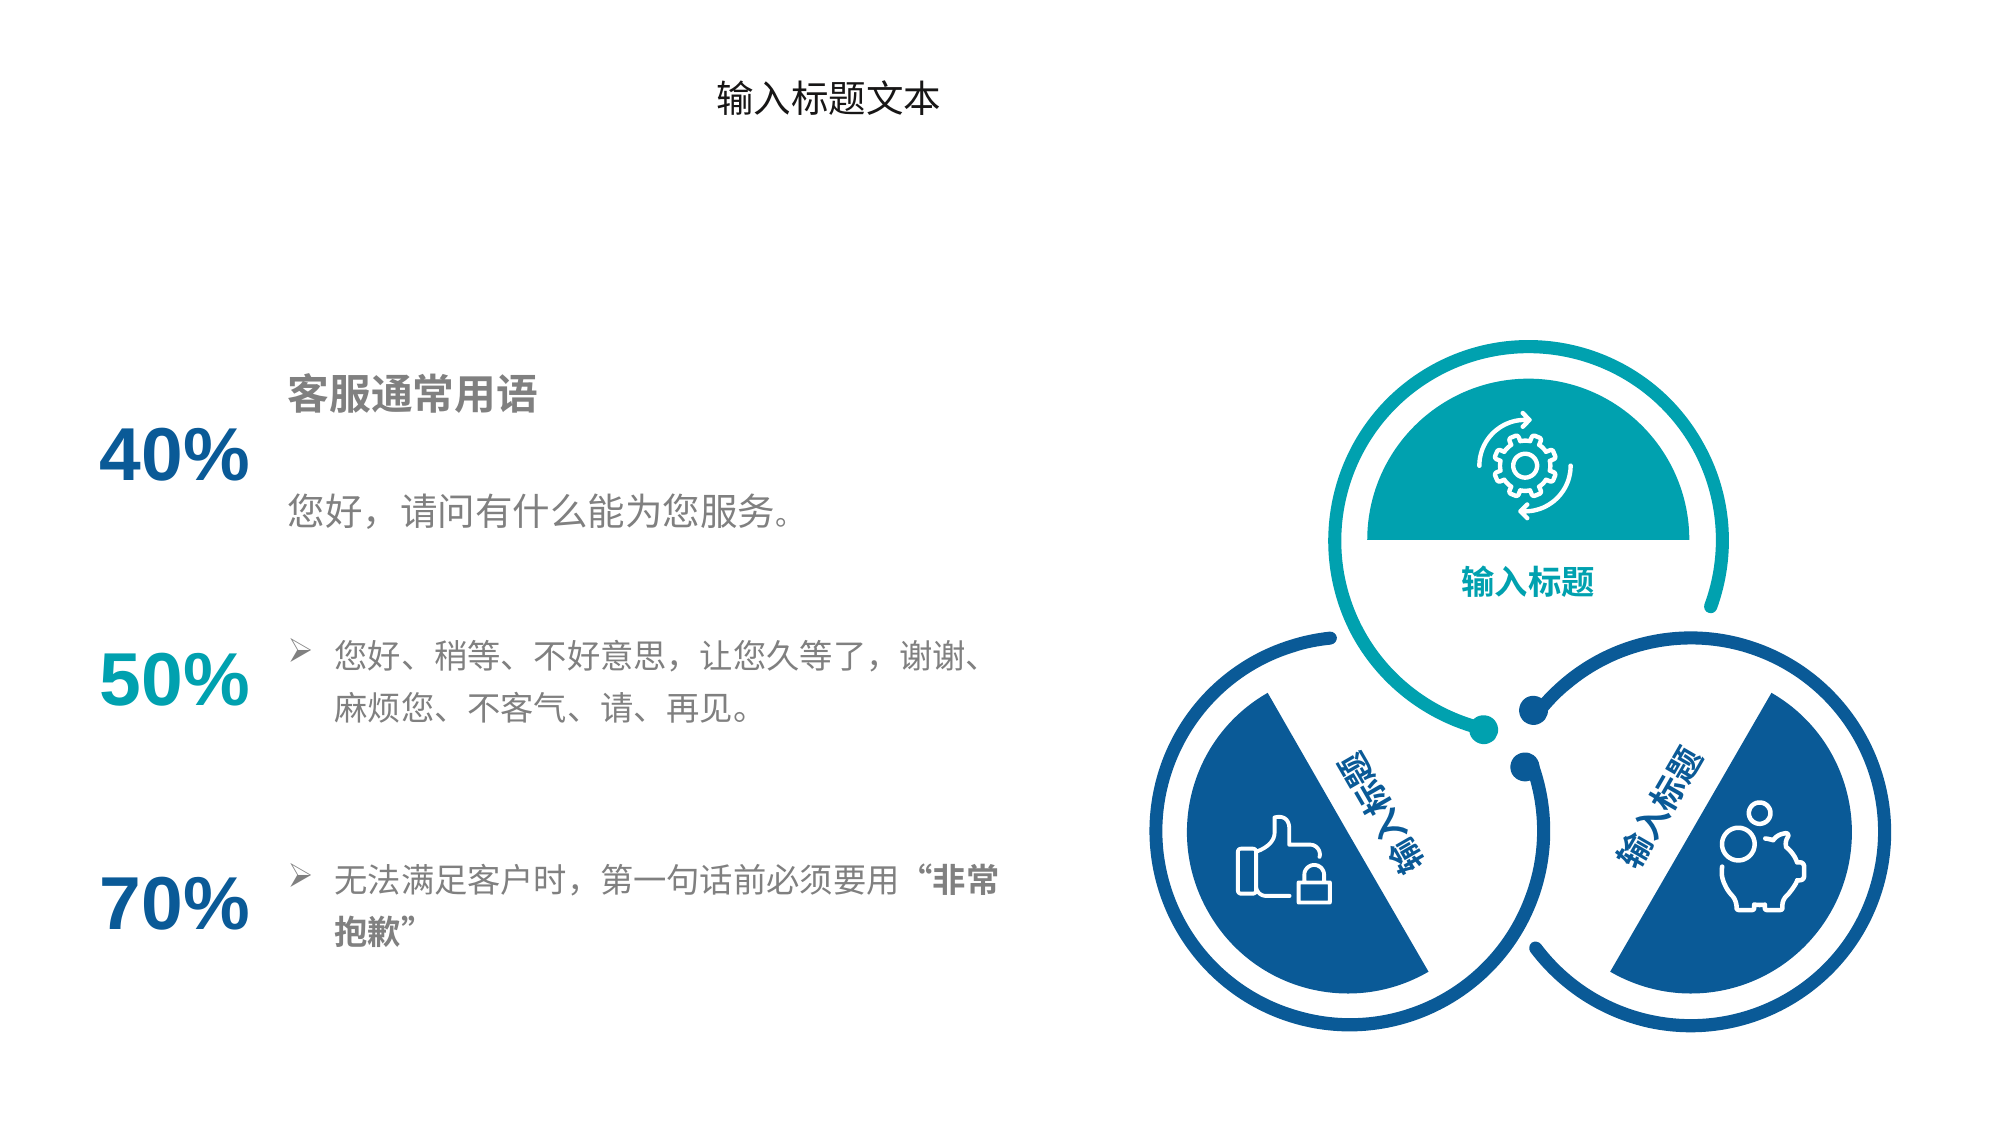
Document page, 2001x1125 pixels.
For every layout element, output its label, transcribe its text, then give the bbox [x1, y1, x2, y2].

text_box 70% [86, 854, 264, 945]
text_box 50% [86, 629, 264, 720]
text_box 40% [86, 405, 264, 496]
text_box 输入标题文本 [701, 67, 1300, 128]
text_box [1126, 311, 1914, 1053]
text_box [287, 367, 1027, 950]
